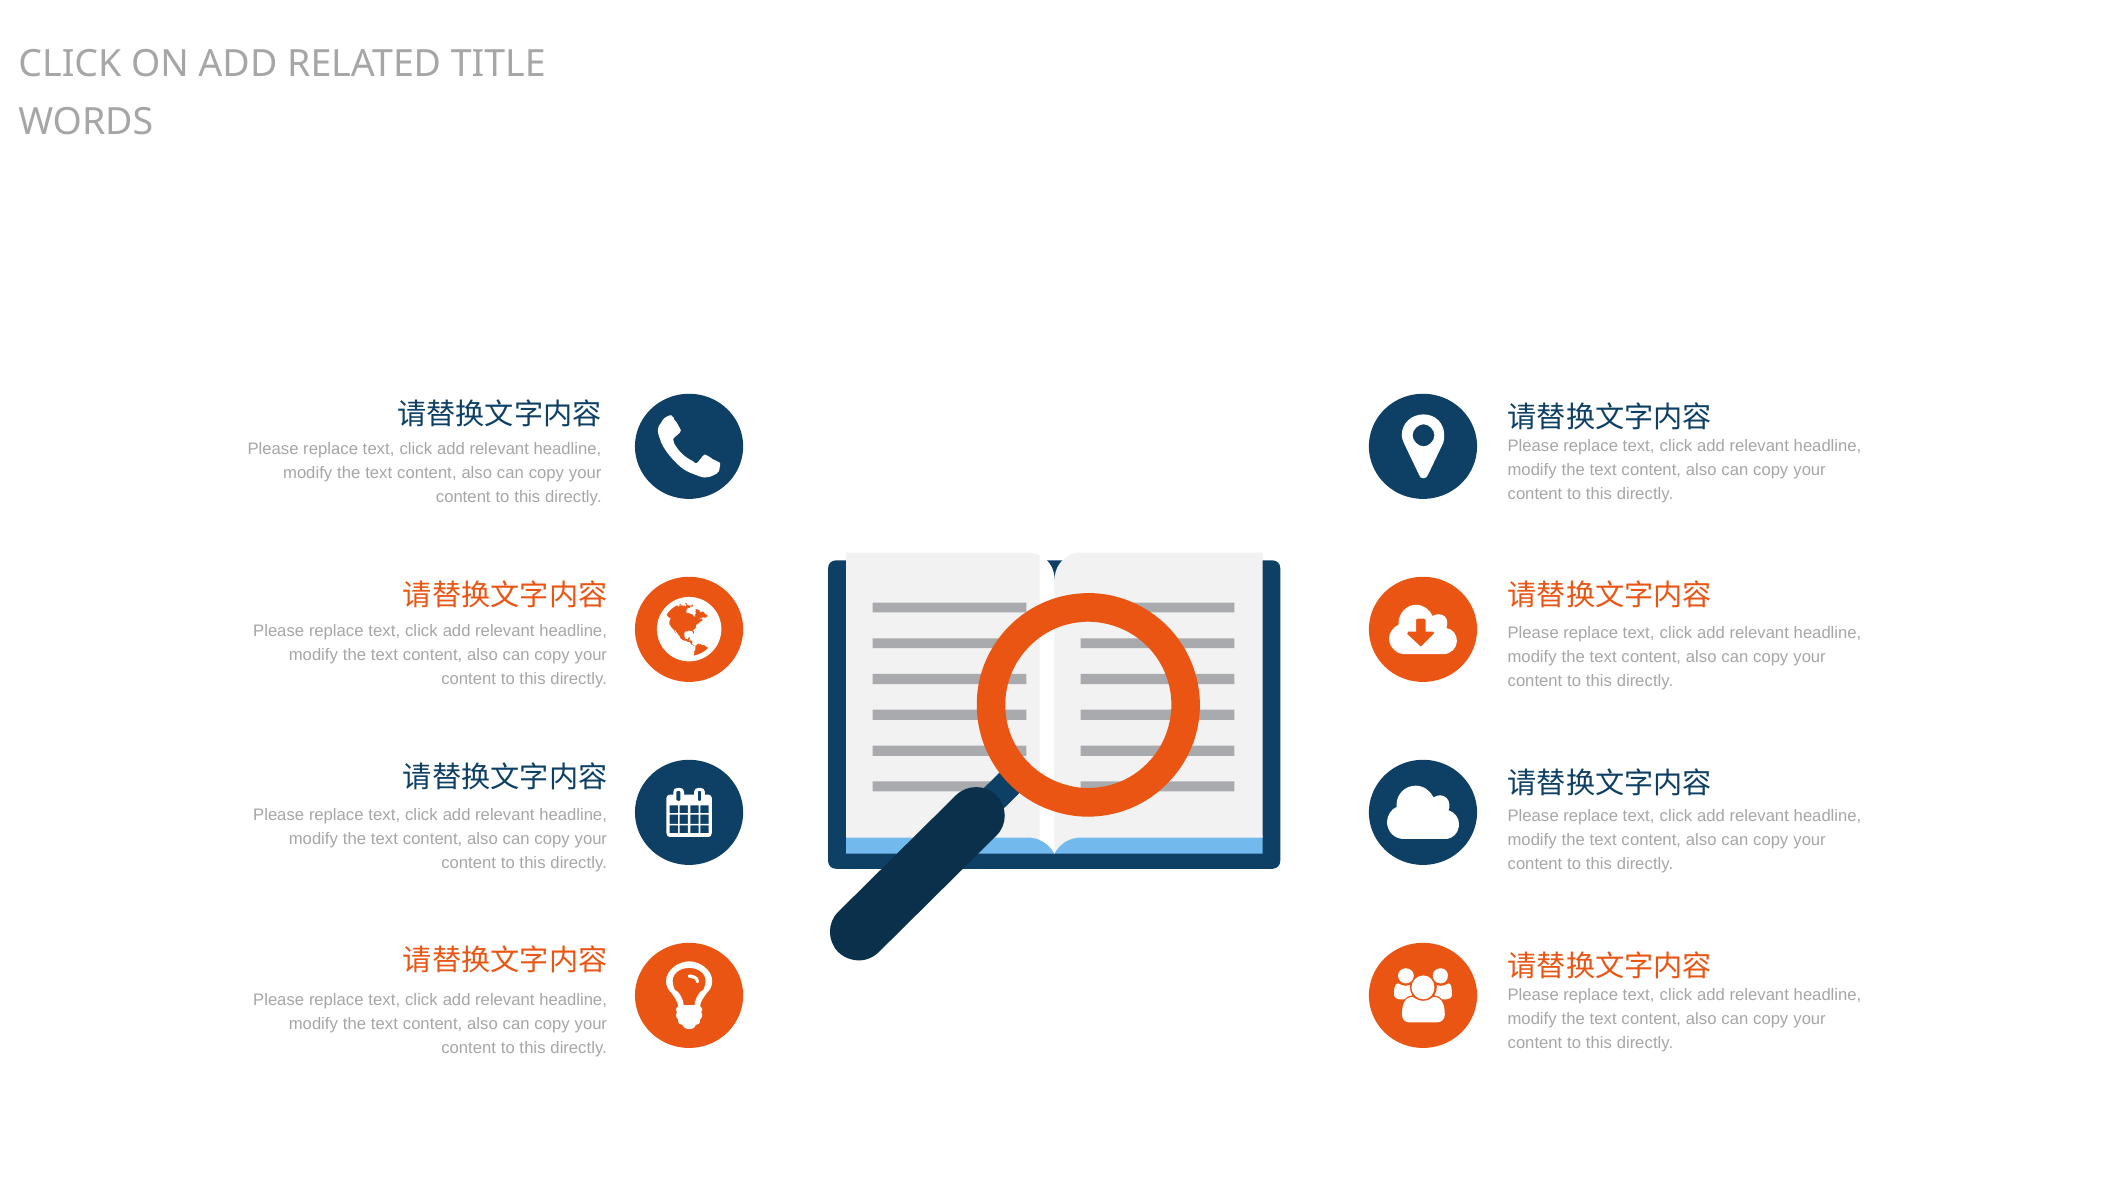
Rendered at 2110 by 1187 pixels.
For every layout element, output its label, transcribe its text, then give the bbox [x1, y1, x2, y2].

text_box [1507, 939, 1864, 1053]
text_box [246, 388, 602, 507]
text_box CLICK ON ADD RELATED TITLE WORDS [3, 18, 595, 150]
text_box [1368, 942, 1478, 1048]
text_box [1368, 759, 1478, 865]
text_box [634, 393, 744, 499]
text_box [251, 568, 608, 689]
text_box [251, 934, 608, 1058]
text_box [1507, 756, 1864, 874]
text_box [1368, 393, 1478, 499]
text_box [1507, 390, 1864, 504]
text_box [634, 942, 744, 1048]
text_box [1368, 576, 1478, 682]
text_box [634, 576, 744, 682]
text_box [634, 759, 744, 865]
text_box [1507, 569, 1864, 691]
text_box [251, 750, 608, 873]
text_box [827, 552, 1281, 963]
